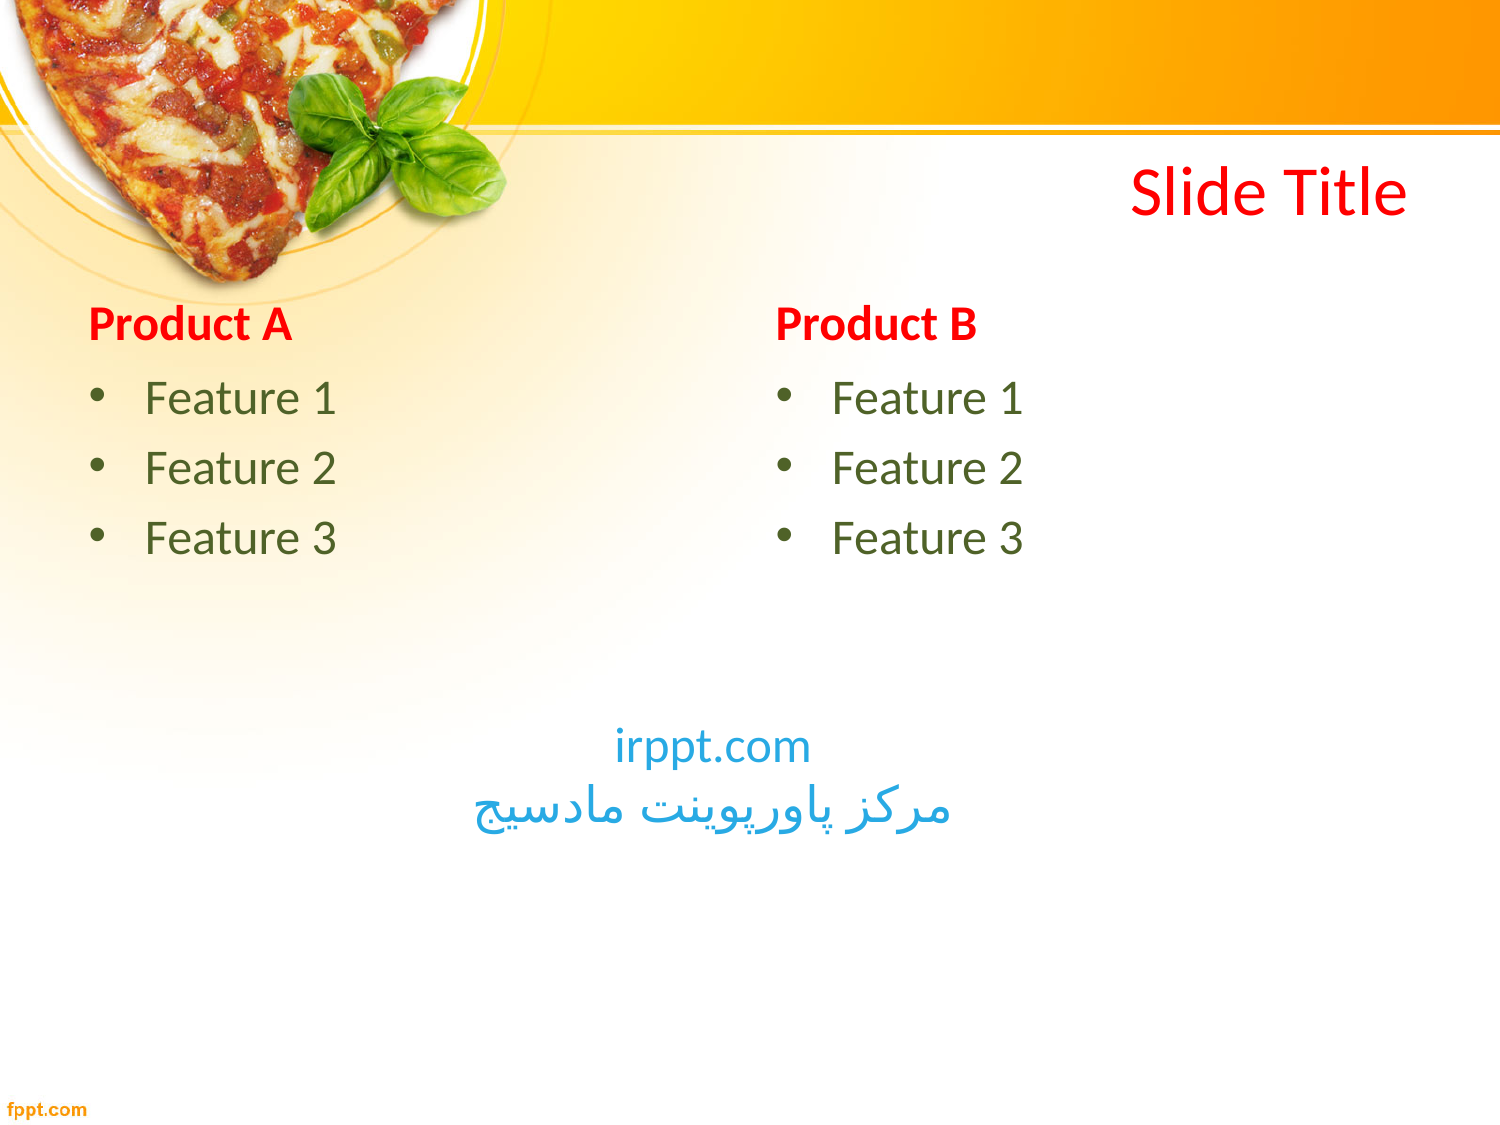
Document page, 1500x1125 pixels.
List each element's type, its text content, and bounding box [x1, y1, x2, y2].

list Product B [760, 253, 1424, 356]
text_box irppt.com مرکز پاورپوینت مادسیج [458, 704, 969, 840]
picture [0, 0, 1500, 1125]
list Feature 1 Feature 2 Feature 3 [760, 356, 1424, 855]
list Product A [73, 253, 737, 356]
list Feature 1 Feature 2 Feature 3 [73, 356, 737, 855]
title Slide Title [73, 136, 1424, 237]
